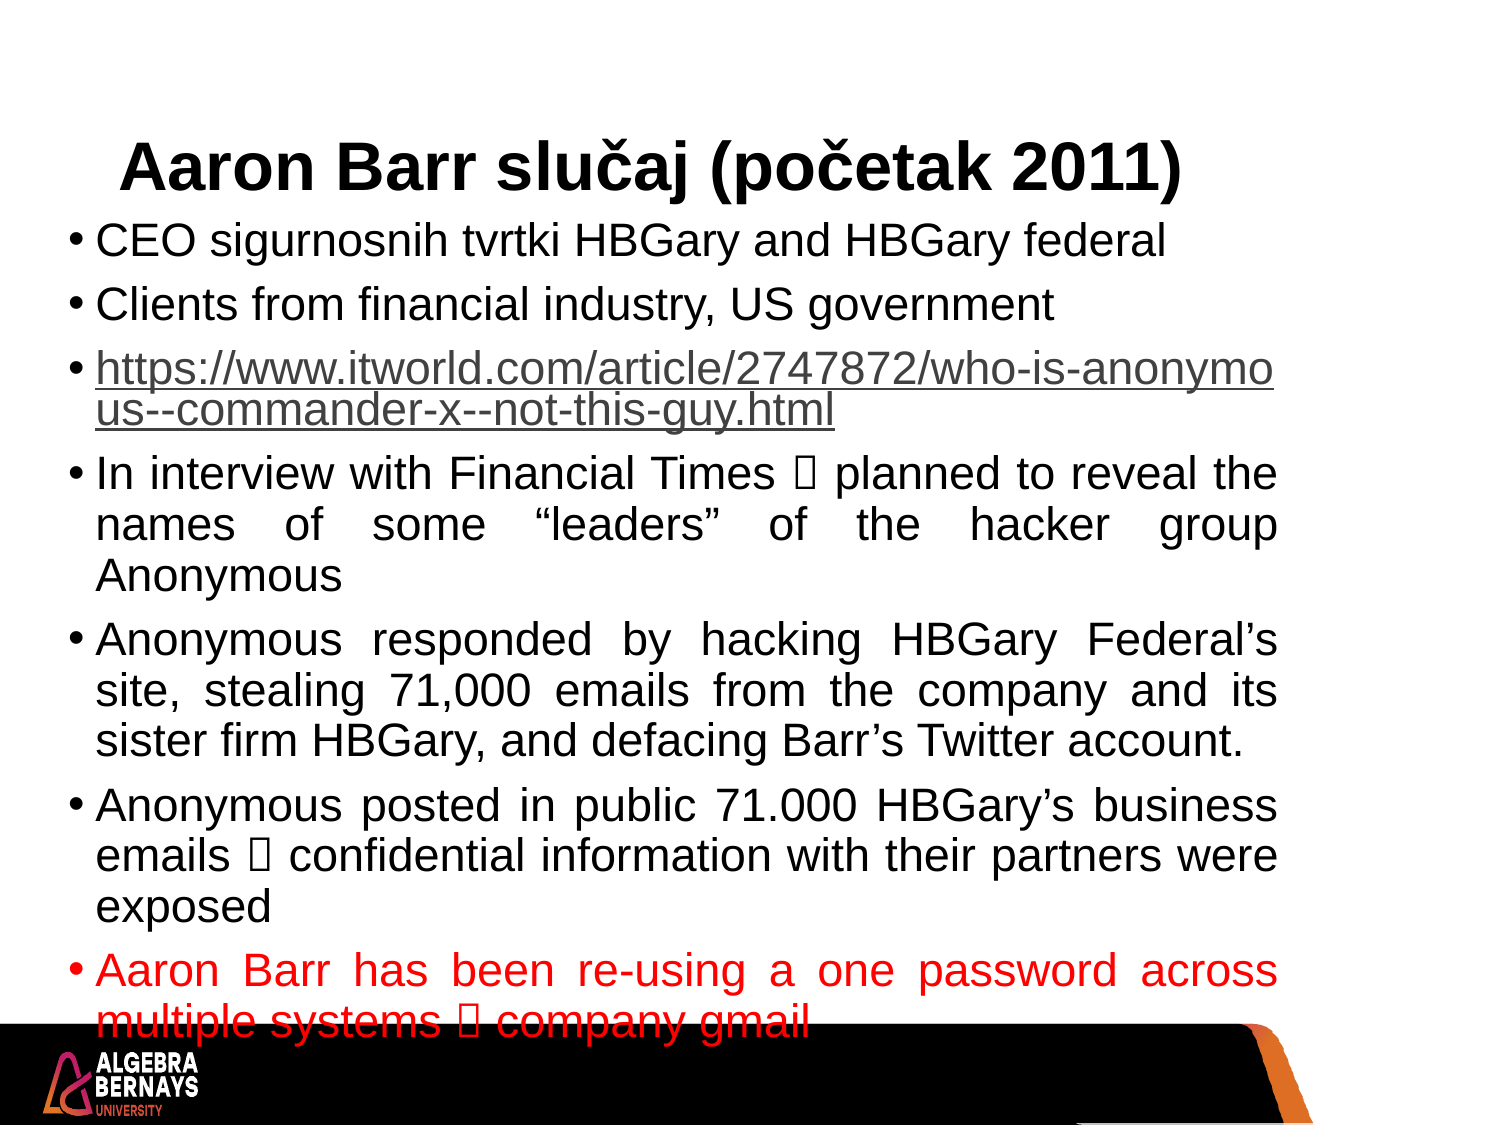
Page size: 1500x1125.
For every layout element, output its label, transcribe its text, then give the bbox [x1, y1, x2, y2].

title Aaron Barr slučaj (početak 2011) [103, 59, 1397, 278]
picture [0, 1023, 1468, 1125]
text_box CEO sigurnosnih tvrtki HBGary and HBGary federal Clients from financial industry, US government https://www.itworld.com/article/2747872/who-is-anonymous--commander-x--not-this-guy.html In interview with Financial Times  planned to reveal the names of some “leaders” of the hacker group Anonymous Anonymous responded by hacking HBGary Federal’s site, stealing 71,000 emails from the company and its sister firm HBGary, and defacing Barr’s Twitter account. Anonymous posted in public 71.000 HBGary’s business emails  confidential information with their partners were exposed Aaron Barr has been re-using a one password across multiple systems  company gmail [53, 208, 1294, 1023]
